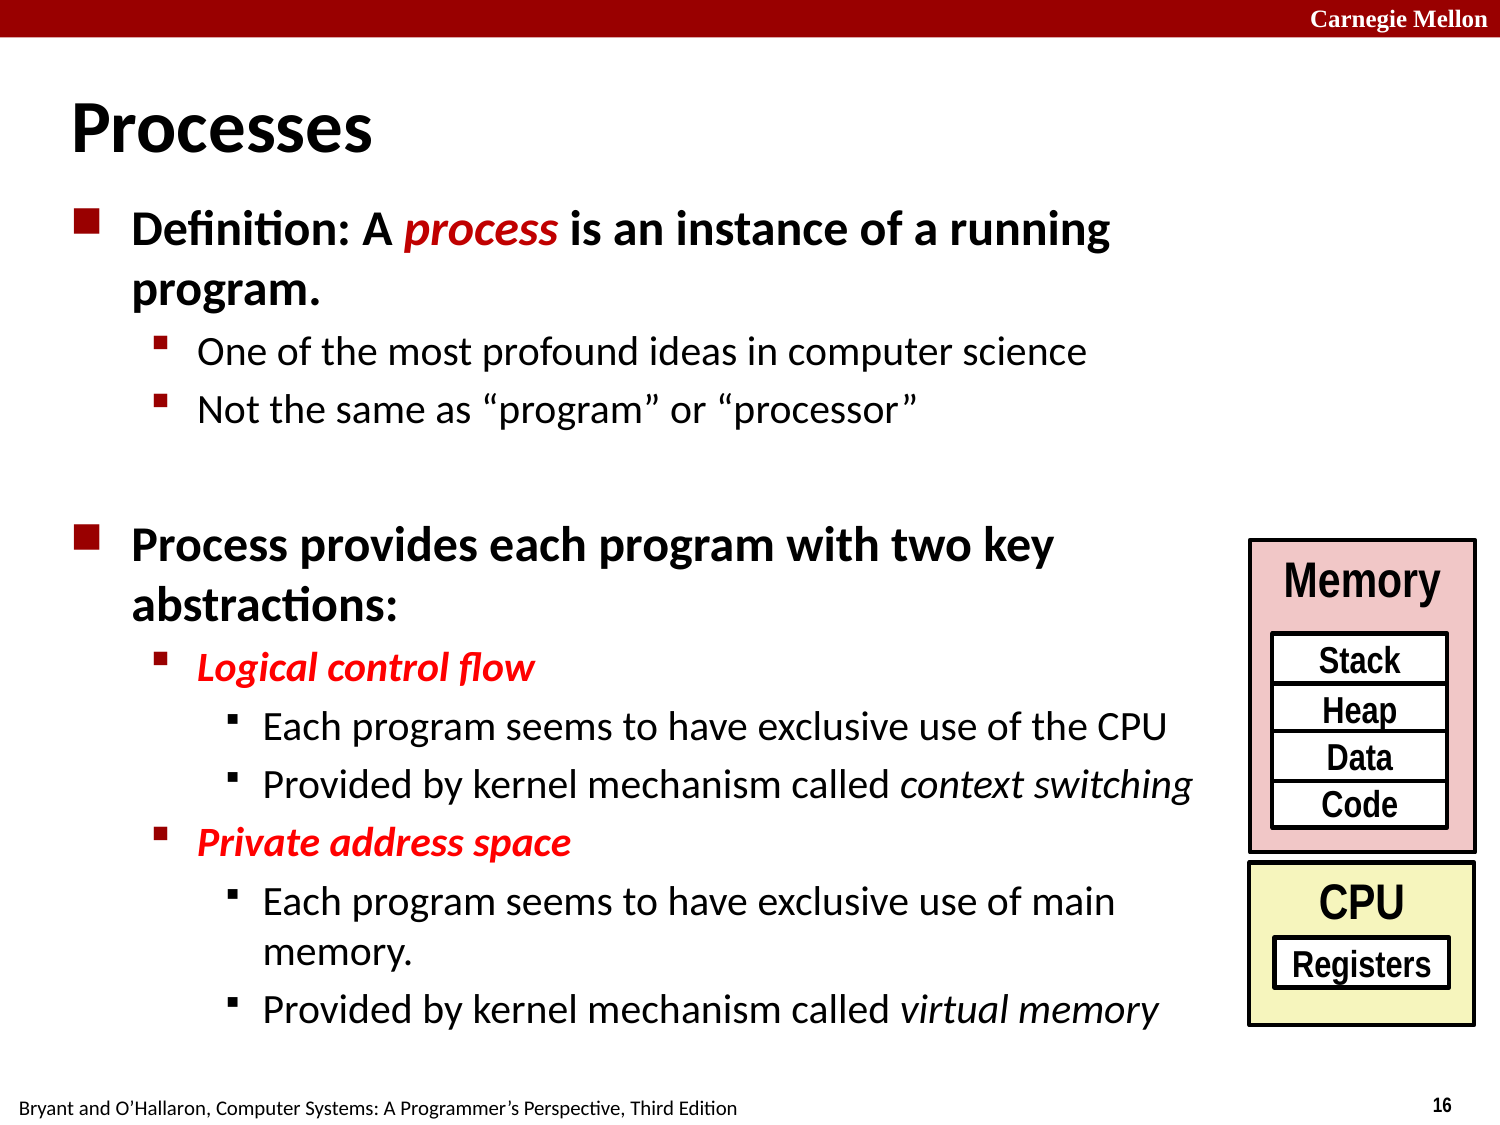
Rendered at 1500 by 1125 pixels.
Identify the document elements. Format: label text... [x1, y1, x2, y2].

title Processes [55, 74, 917, 170]
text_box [1249, 862, 1475, 1026]
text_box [1249, 539, 1476, 853]
list Definition: A process is an instance of a running program. One of the most profound ideas in computer science Not the same as “program” or “processor” Process provides each program with two key abstractions: Logical control flow Each program seems to have exclusive use of the CPU Provided by kernel mechanism called context switching Private address space Each program seems to have exclusive use of main memory. Provided by kernel mechanism called virtual memory [59, 187, 1226, 1095]
